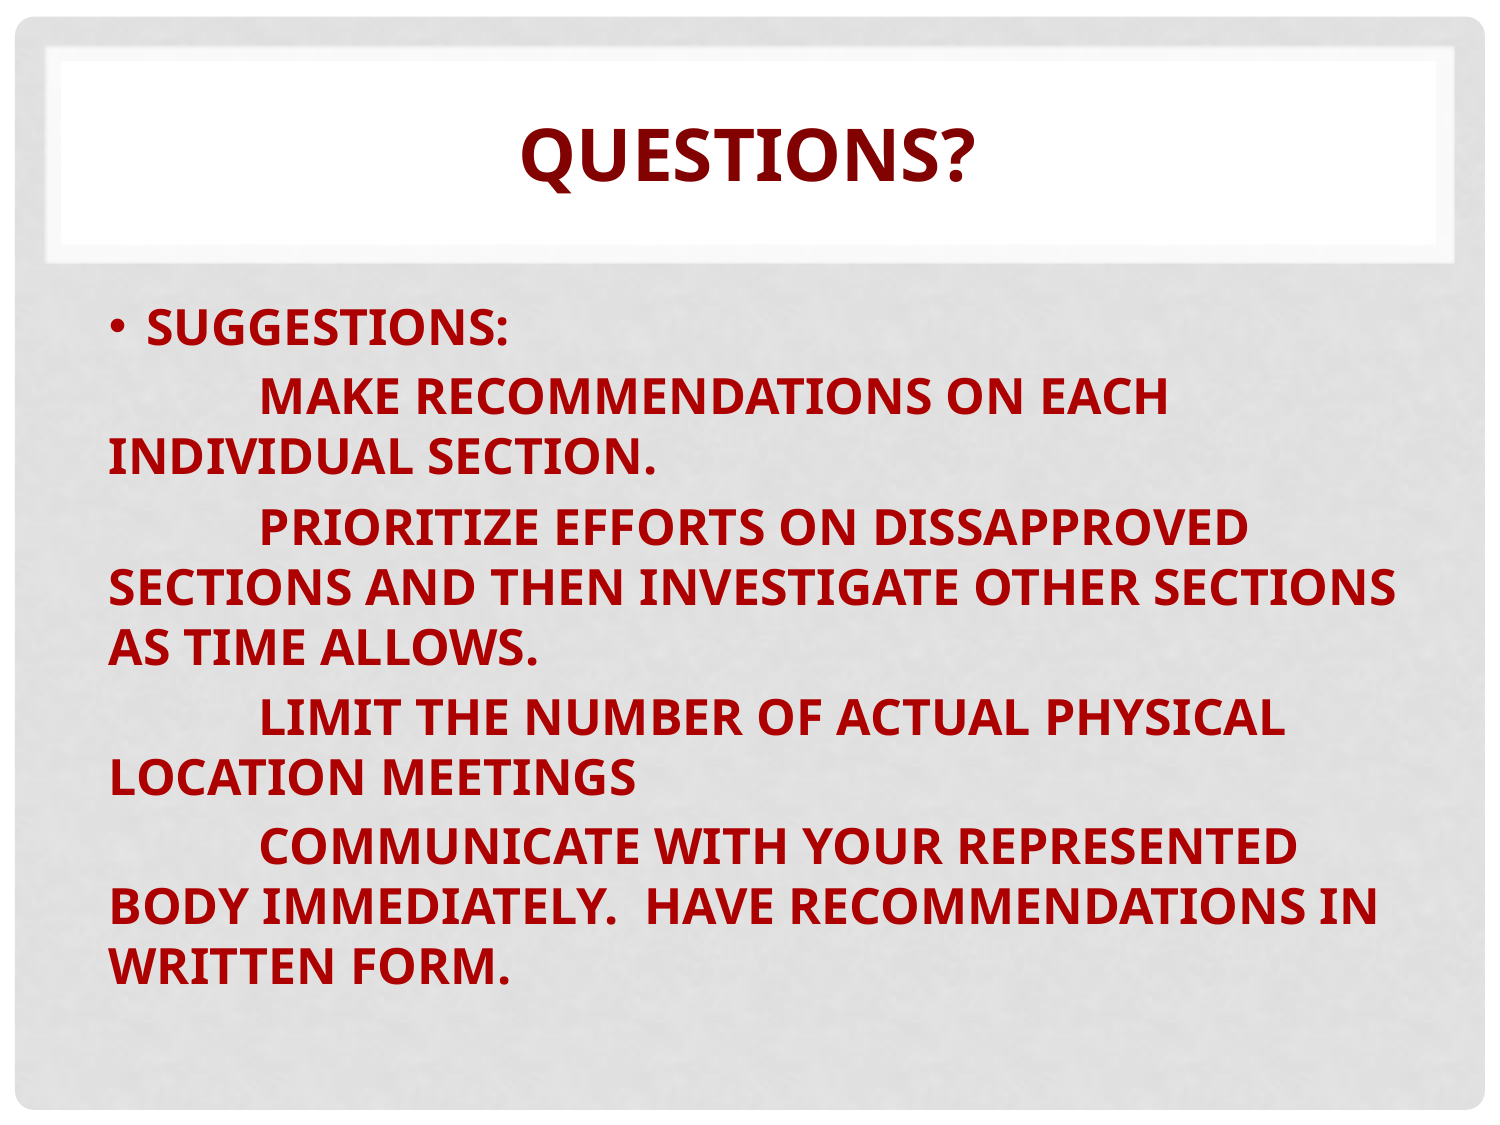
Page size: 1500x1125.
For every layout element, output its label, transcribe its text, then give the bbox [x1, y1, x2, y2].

title QUESTIONS? [69, 66, 1425, 238]
list SUGGESTIONS: MAKE RECOMMENDATIONS ON EACH INDIVIDUAL SECTION. PRIORITIZE EFFORTS ON DISSAPPROVED SECTIONS AND THEN INVESTIGATE OTHER SECTIONS AS TIME ALLOWS. LIMIT THE NUMBER OF ACTUAL PHYSICAL LOCATION MEETINGS COMMUNICATE WITH YOUR REPRESENTED BODY IMMEDIATELY. HAVE RECOMMENDATIONS IN WRITTEN FORM. [75, 287, 1425, 1005]
